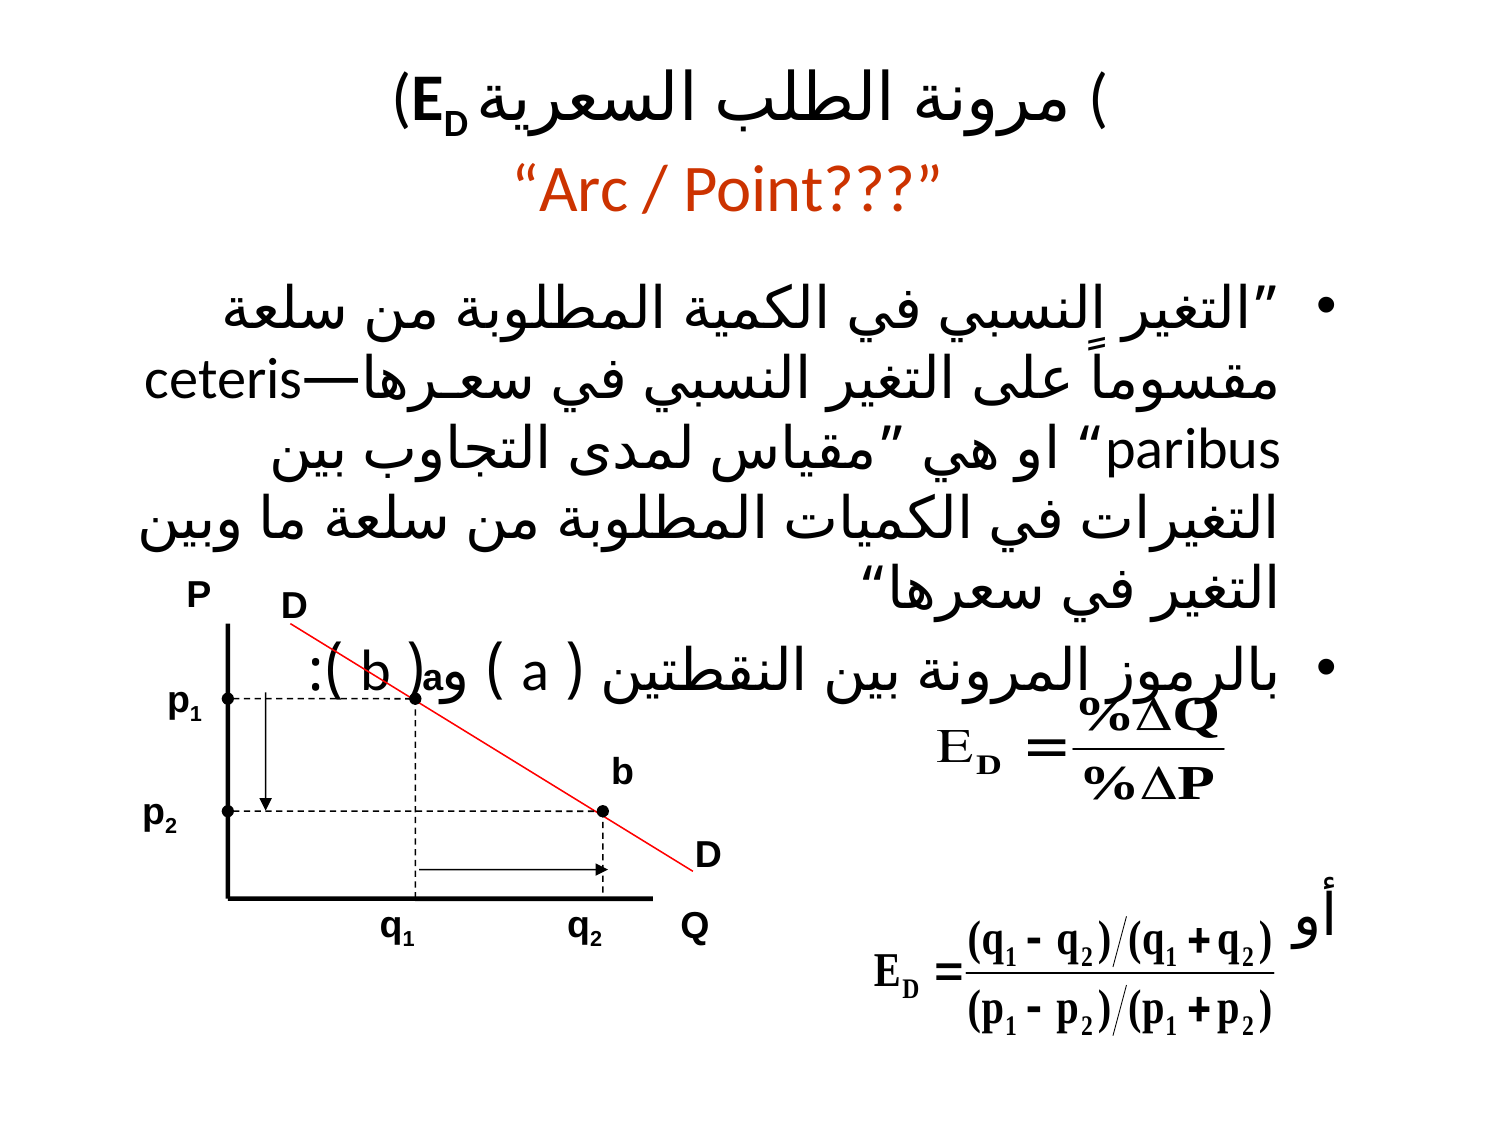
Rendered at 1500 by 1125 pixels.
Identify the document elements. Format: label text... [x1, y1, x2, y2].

text_box D [265, 574, 323, 634]
text_box b [596, 739, 656, 800]
text_box [221, 804, 240, 818]
text_box p2 [127, 779, 192, 846]
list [867, 904, 1283, 1048]
text_box q1 [364, 892, 430, 958]
text_box [221, 692, 240, 705]
text_box q2 [552, 892, 617, 958]
text_box D [679, 822, 737, 883]
text_box [419, 863, 609, 876]
list ”التغير النسبي في الكمية المطلوبة من سلعة مقسوماً على التغير النسبي في سعـرها—ceteris paribus“ او هي ”مقياس لمدى التجاوب بين التغيرات في الكميات المطلوبة من سلعة ما وبين التغير في سعرها“ بالرموز المرونة بين النقطتين ( a ) و ( b ): أو [75, 262, 1353, 1005]
title (ED مرونة الطلب السعرية ( “Arc / Point???” [75, 45, 1425, 233]
text_box [589, 805, 610, 818]
text_box a [407, 645, 467, 705]
text_box p1 [152, 667, 217, 733]
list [926, 680, 1235, 811]
text_box Q [665, 893, 725, 953]
text_box [259, 692, 272, 811]
text_box P [171, 562, 227, 623]
